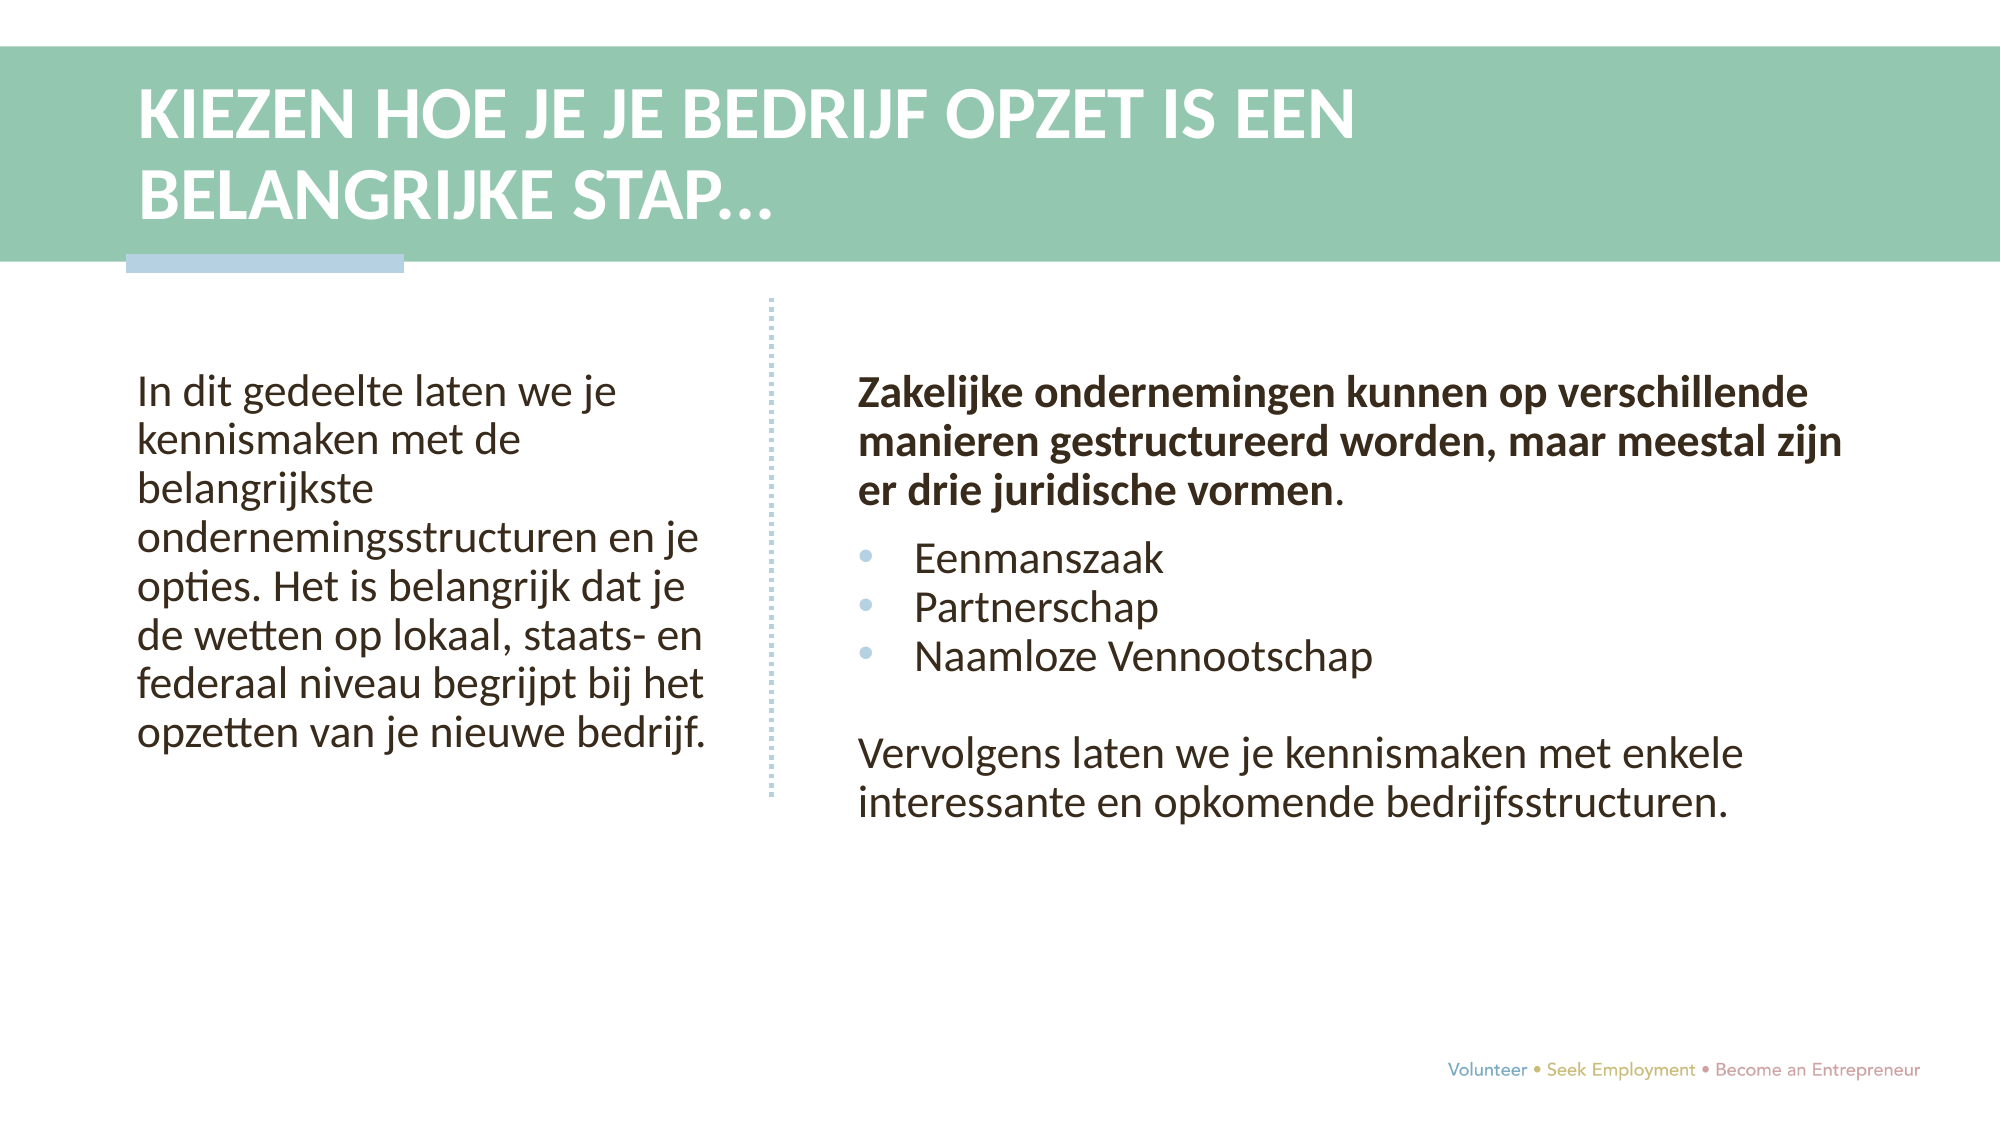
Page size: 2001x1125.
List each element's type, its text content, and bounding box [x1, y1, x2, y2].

text_box Zakelijke ondernemingen kunnen op verschillende manieren gestructureerd worden, maar meestal zijn er drie juridische vormen. Eenmanszaak Partnerschap Naamloze Vennootschap Vervolgens laten we je kennismaken met enkele interessante en opkomende bedrijfsstructuren. [842, 360, 1871, 1024]
text_box In dit gedeelte laten we je kennismaken met de belangrijkste ondernemingsstructuren en je opties. Het is belangrijk dat je de wetten op lokaal, staats- en federaal niveau begrijpt bij het opzetten van je nieuwe bedrijf. [121, 358, 743, 1023]
picture [1418, 1046, 1971, 1103]
list KIEZEN HOE JE JE BEDRIJF OPZET IS EEN BELANGRIJKE STAP... [123, 62, 1412, 247]
